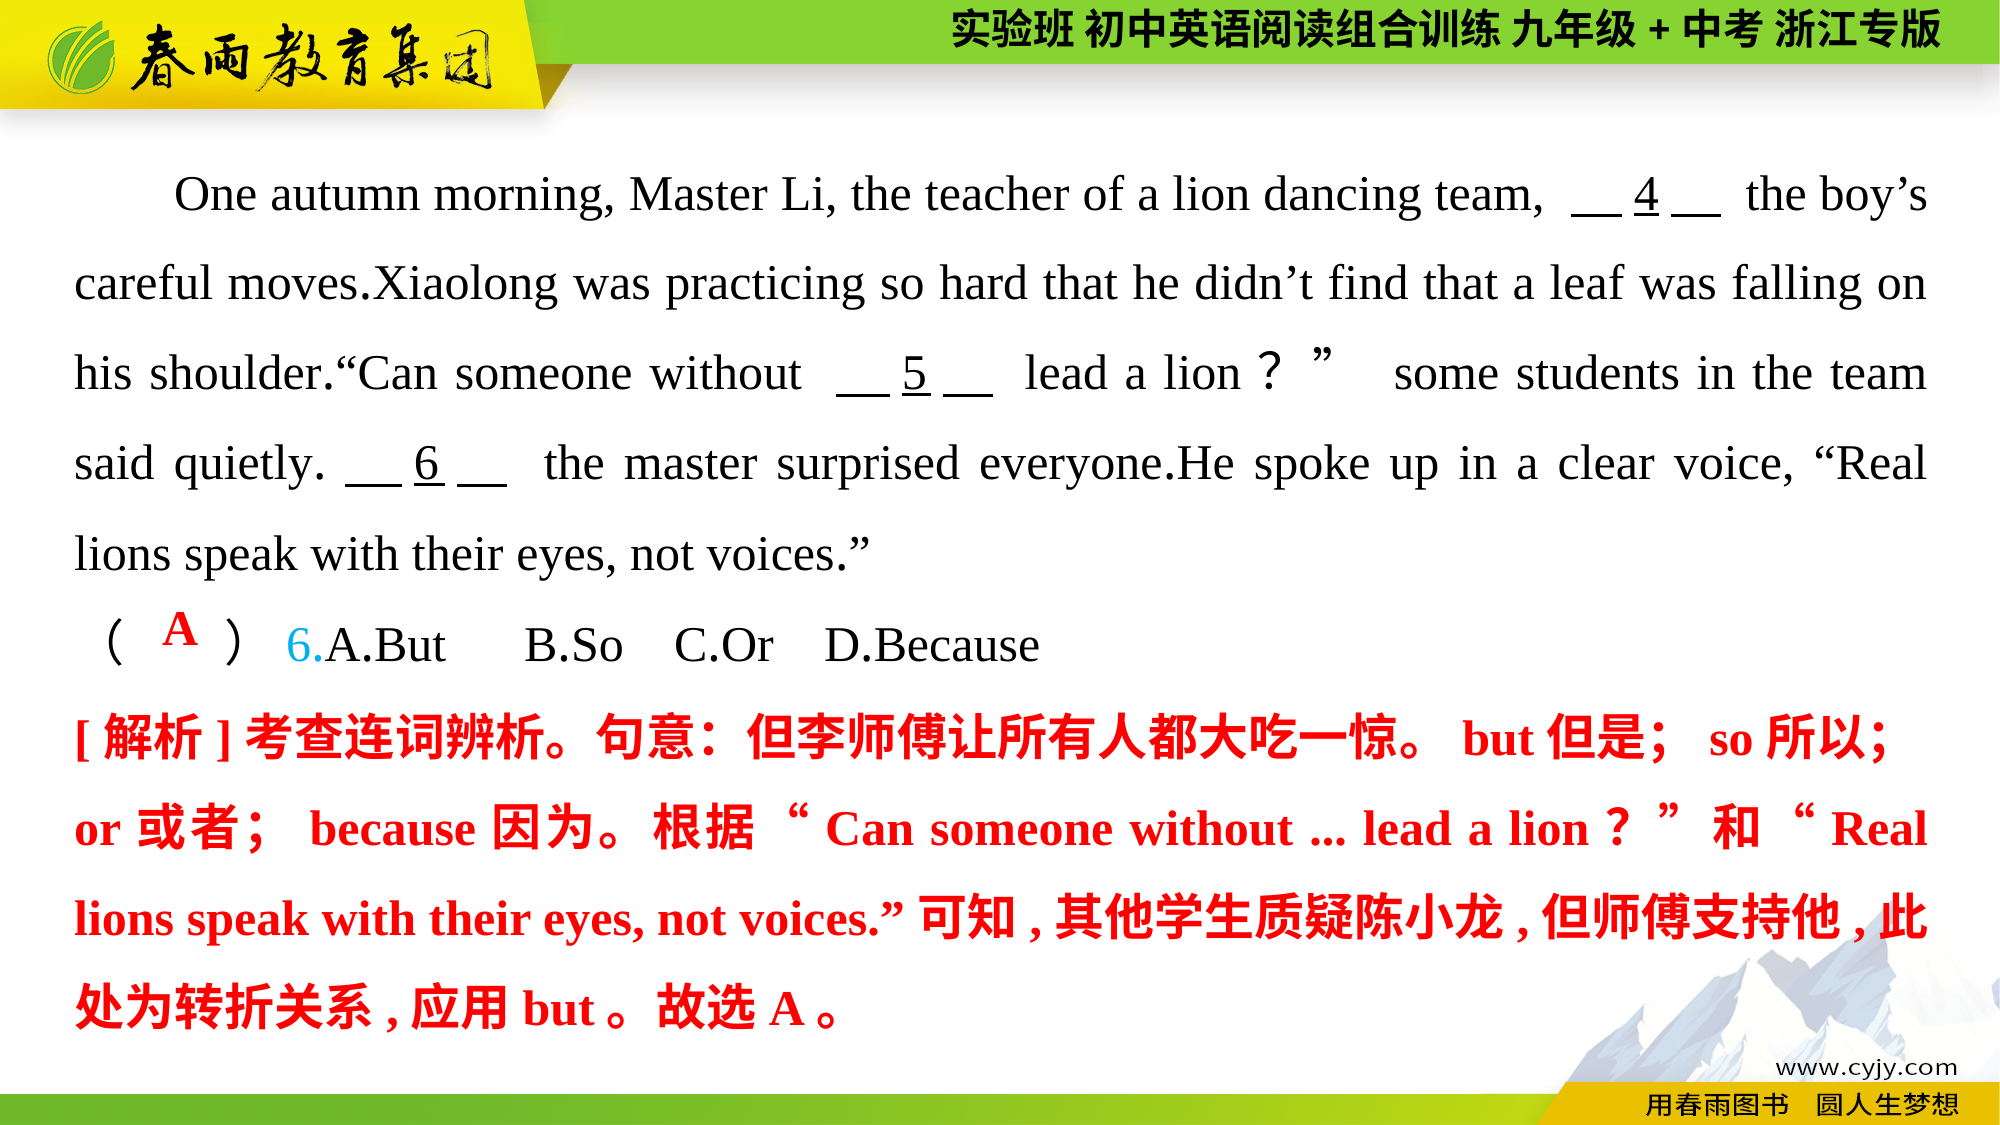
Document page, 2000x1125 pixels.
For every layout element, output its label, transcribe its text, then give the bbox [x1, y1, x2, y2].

list One autumn morning, Master Li, the teacher of a lion dancing team, 4 the boy’s careful moves.Xiaolong was practicing so hard that he didn’t find that a leaf was falling on his shoulder.“Can someone without 5 lead a lion？” some students in the team said quietly. 6 the master surprised everyone.He spoke up in a clear voice, “Real lions speak with their eyes, not voices.” [59, 122, 1944, 574]
picture [0, 0, 2000, 1125]
text_box A [147, 587, 213, 663]
text_box [解析]考查连词辨析。句意：但李师傅让所有人都大吃一惊。but但是；so所以；or或者；because因为。根据“Can someone without ... lead a lion？”和“Real lions speak with their eyes, not voices.”可知,其他学生质疑陈小龙,但师傅支持他,此处为转折关系,应用but。故选A。 [59, 667, 1944, 1043]
text_box （ ）6.A.But B.So C.Or D.Because [59, 574, 1944, 667]
